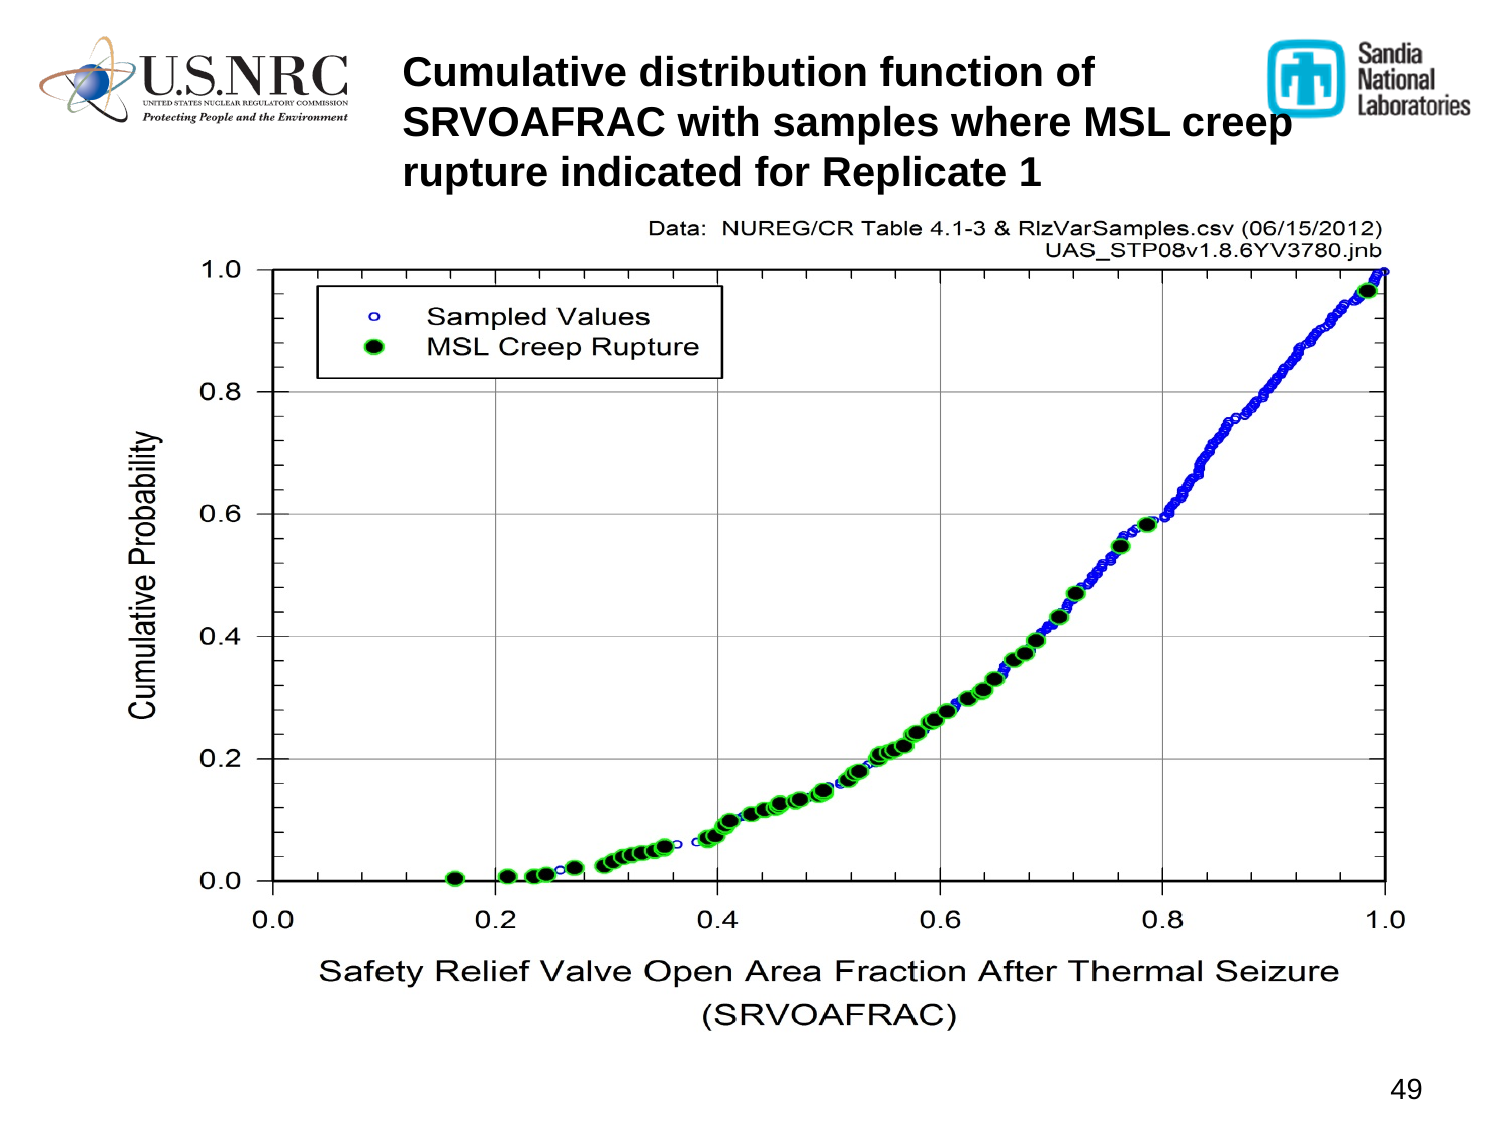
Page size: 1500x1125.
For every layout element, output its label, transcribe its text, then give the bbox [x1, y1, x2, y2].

picture [1313, 48, 1337, 110]
picture [112, 212, 1451, 1038]
text_box Cumulative distribution function of SRVOAFRAC with samples where MSL creep rupture indicated for Replicate 1 [387, 37, 1313, 203]
picture [37, 33, 350, 126]
slide_number 49 [1353, 1062, 1461, 1113]
picture [1262, 33, 1475, 126]
